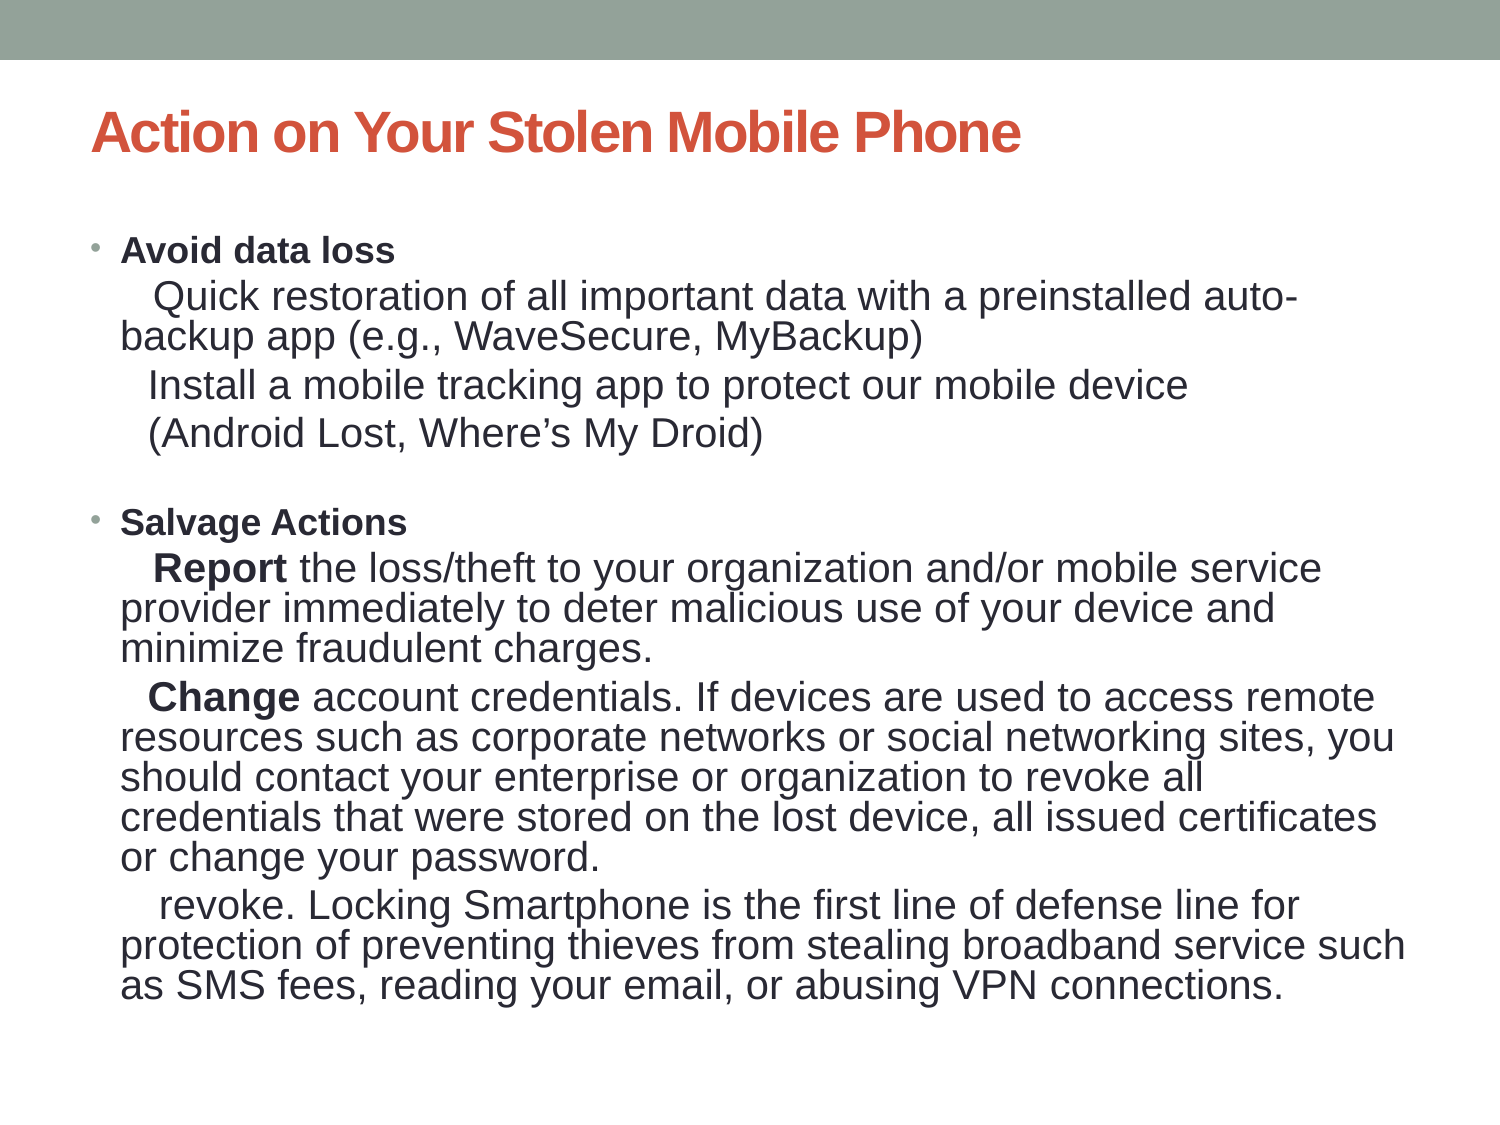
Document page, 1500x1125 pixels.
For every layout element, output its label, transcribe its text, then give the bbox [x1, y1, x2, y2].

title Action on Your Stolen Mobile Phone [75, 45, 1425, 187]
list Avoid data loss Quick restoration of all important data with a preinstalled auto-backup app (e.g., WaveSecure, MyBackup) Install a mobile tracking app to protect our mobile device (Android Lost, Where’s My Droid) Salvage Actions Report the loss/theft to your organization and/or mobile service provider immediately to deter malicious use of your device and minimize fraudulent charges. Change account credentials. If devices are used to access remote resources such as corporate networks or social networking sites, you should contact your enterprise or organization to revoke all credentials that were stored on the lost device, all issued certificates or change your password. revoke. Locking Smartphone is the first line of defense line for protection of preventing thieves from stealing broadband service such as SMS fees, reading your email, or abusing VPN connections. [75, 187, 1425, 1088]
